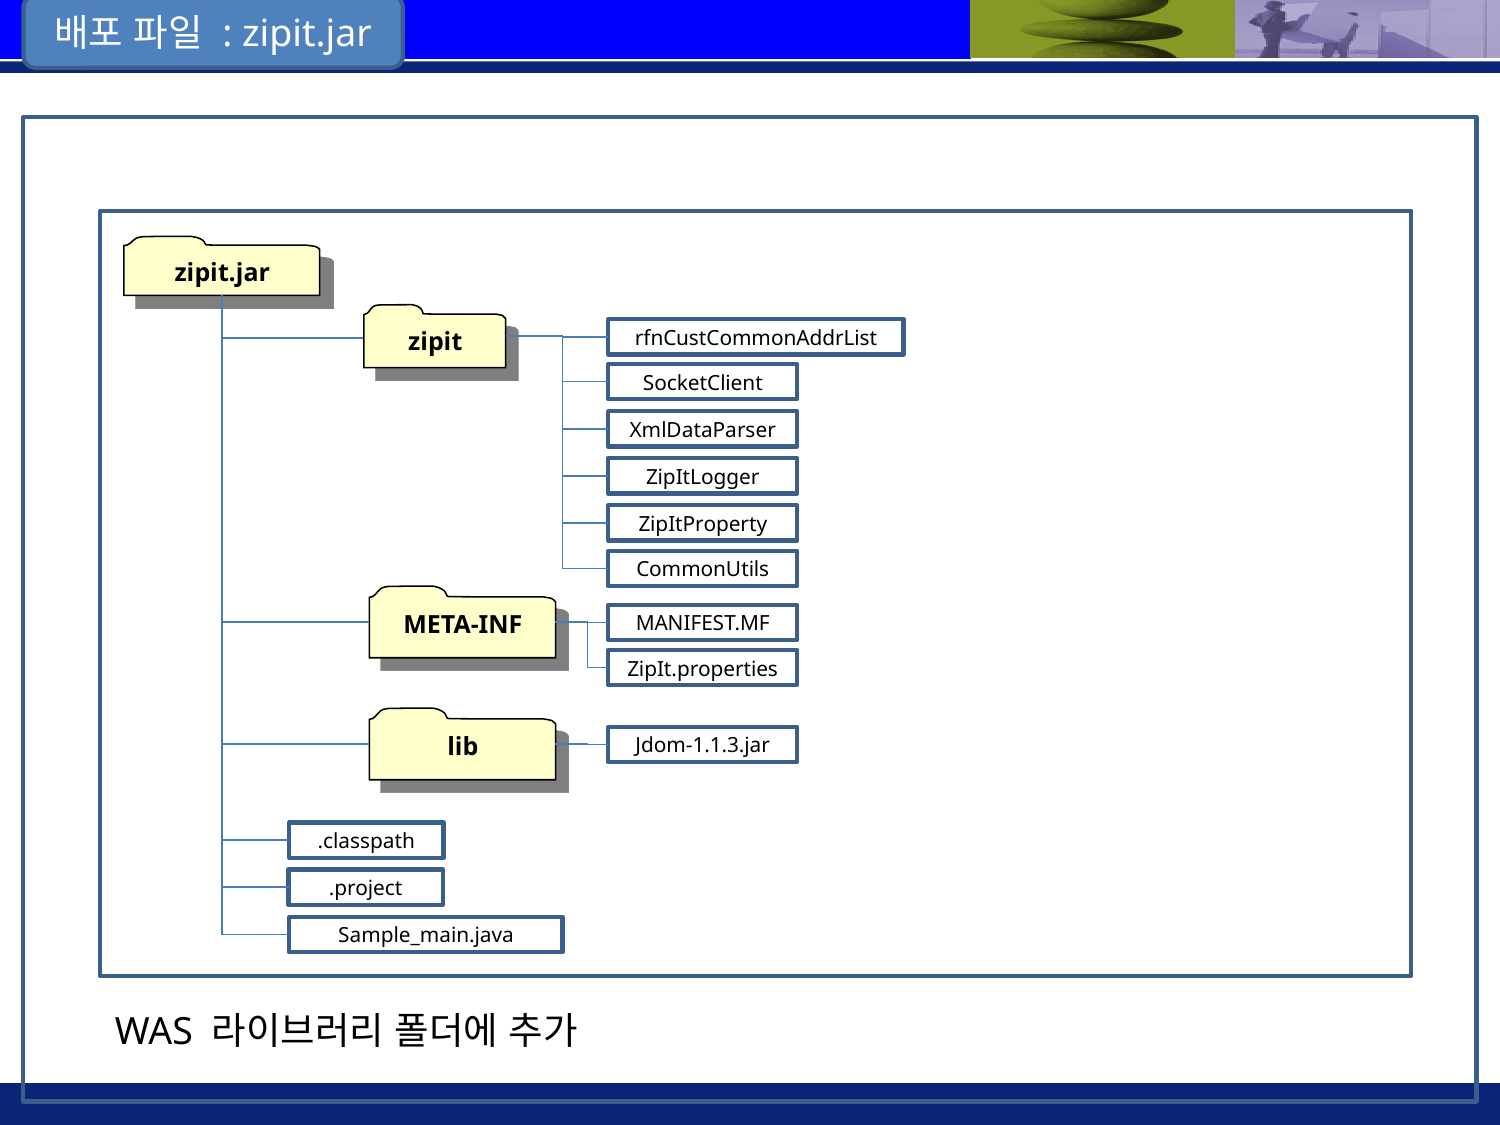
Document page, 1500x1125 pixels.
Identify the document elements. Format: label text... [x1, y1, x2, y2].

picture [970, 0, 1500, 58]
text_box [505, 335, 609, 569]
text_box lib [369, 708, 556, 780]
text_box 배포 파일 : zipit.jar [21, 0, 405, 70]
text_box [21, 115, 1479, 1104]
text_box Sample_main.java [287, 915, 565, 954]
text_box Jdom-1.1.3.jar [606, 725, 799, 764]
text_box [555, 621, 609, 668]
